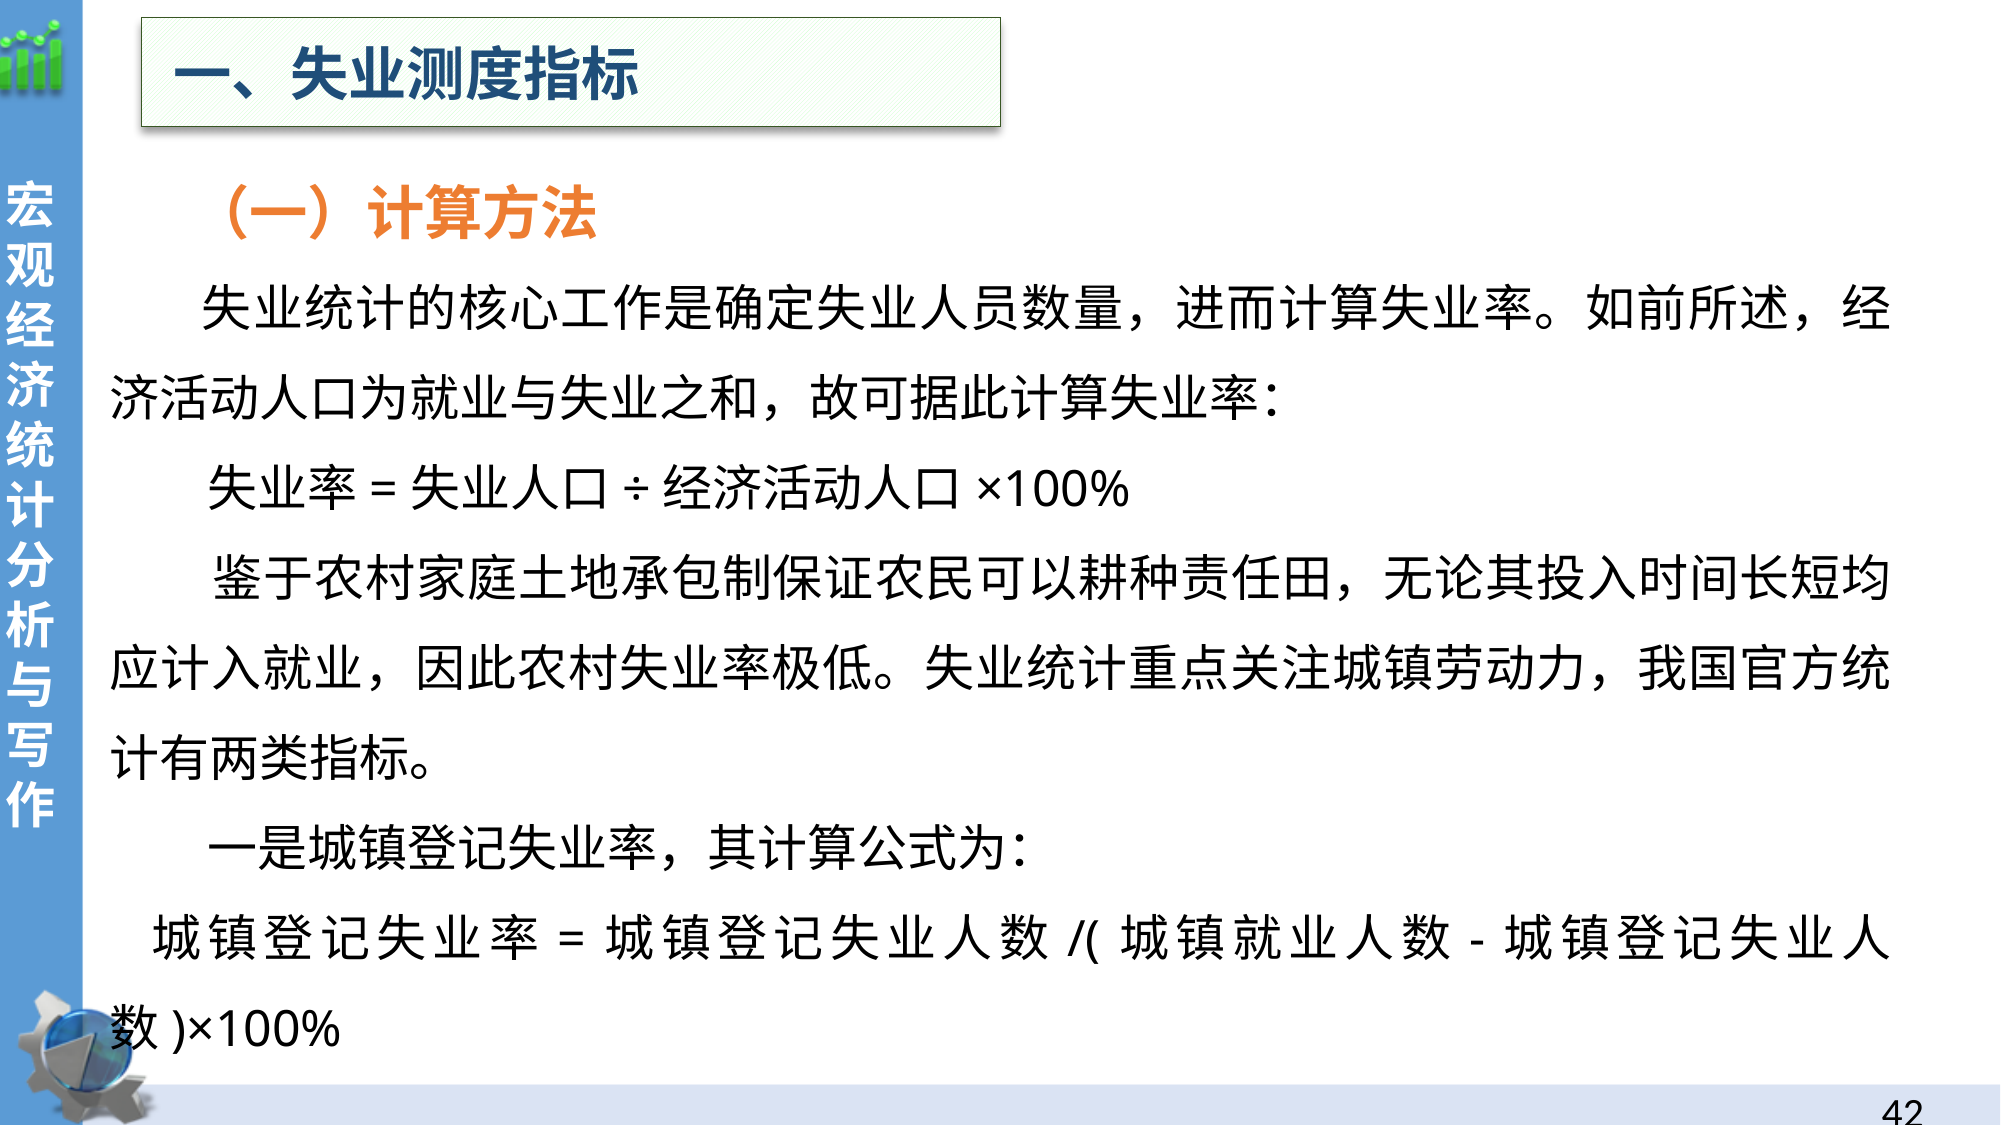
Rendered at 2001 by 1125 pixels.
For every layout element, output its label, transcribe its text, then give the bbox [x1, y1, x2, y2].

text_box （一）计算方法 失业统计的核心工作是确定失业人员数量，进而计算失业率。如前所述，经济活动人口为就业与失业之和，故可据此计算失业率： 失业率=失业人口÷经济活动人口×100% 鉴于农村家庭土地承包制保证农民可以耕种责任田，无论其投入时间长短均应计入就业，因此农村失业率极低。失业统计重点关注城镇劳动力，我国官方统计有两类指标。 一是城镇登记失业率，其计算公式为： 城镇登记失业率=城镇登记失业人数/(城镇就业人数-城镇登记失业人数)×100% [94, 133, 1907, 1050]
text_box [179, 238, 1843, 1025]
text_box 一、失业测度指标 [141, 17, 1000, 127]
text_box [1786, 1085, 1940, 1125]
picture [0, 0, 2001, 1125]
